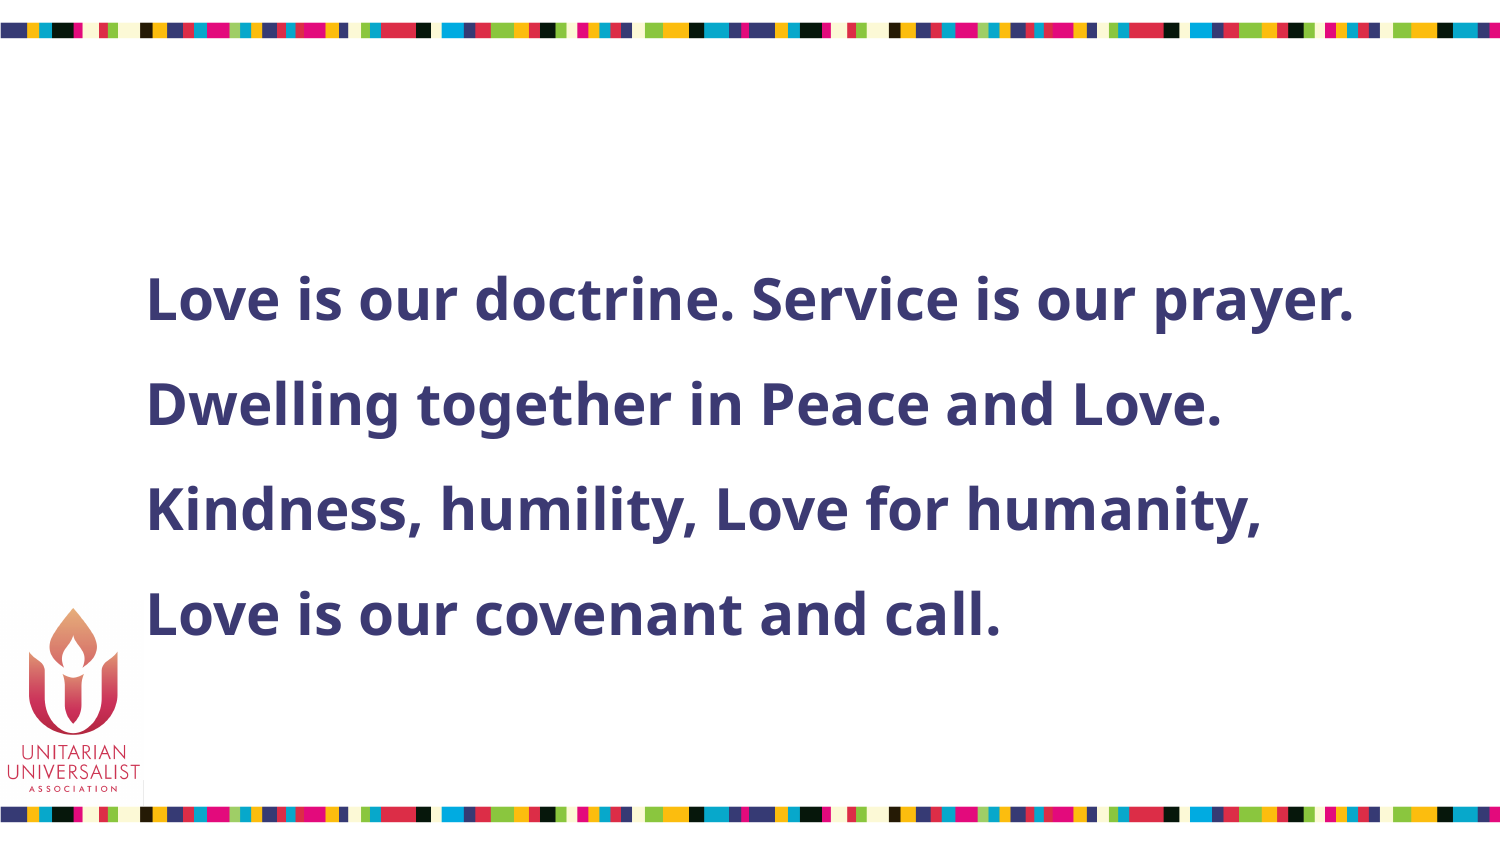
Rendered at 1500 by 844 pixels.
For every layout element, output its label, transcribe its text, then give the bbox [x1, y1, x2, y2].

picture [0, 600, 1500, 824]
text_box Love is our doctrine. Service is our prayer. Dwelling together in Peace and Love. Kindness, humility, Love for humanity, Love is our covenant and call. [130, 212, 1500, 662]
picture [0, 22, 1500, 40]
